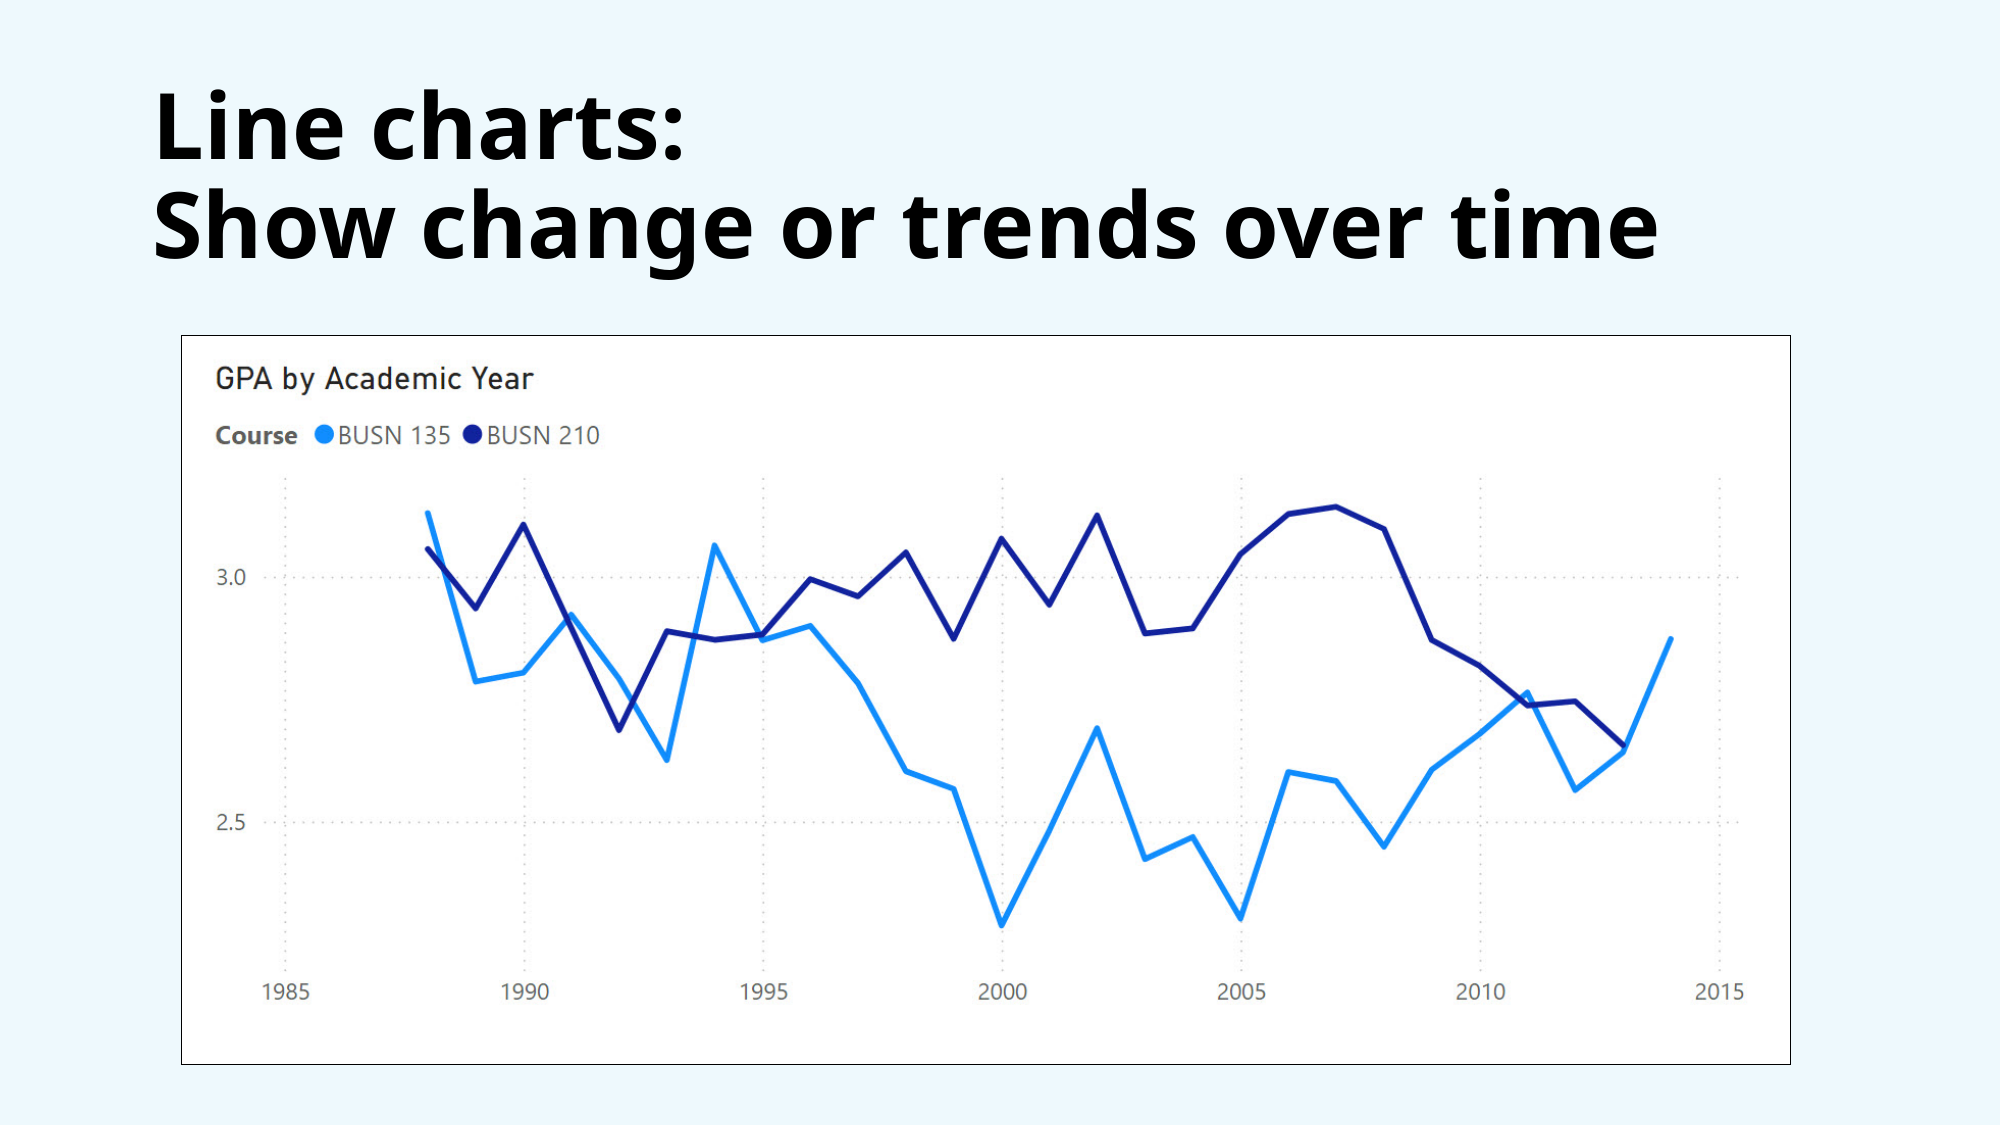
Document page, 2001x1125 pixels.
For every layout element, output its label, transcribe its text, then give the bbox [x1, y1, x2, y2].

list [181, 335, 1792, 1065]
title Line charts: Show change or trends over time [137, 70, 1863, 288]
